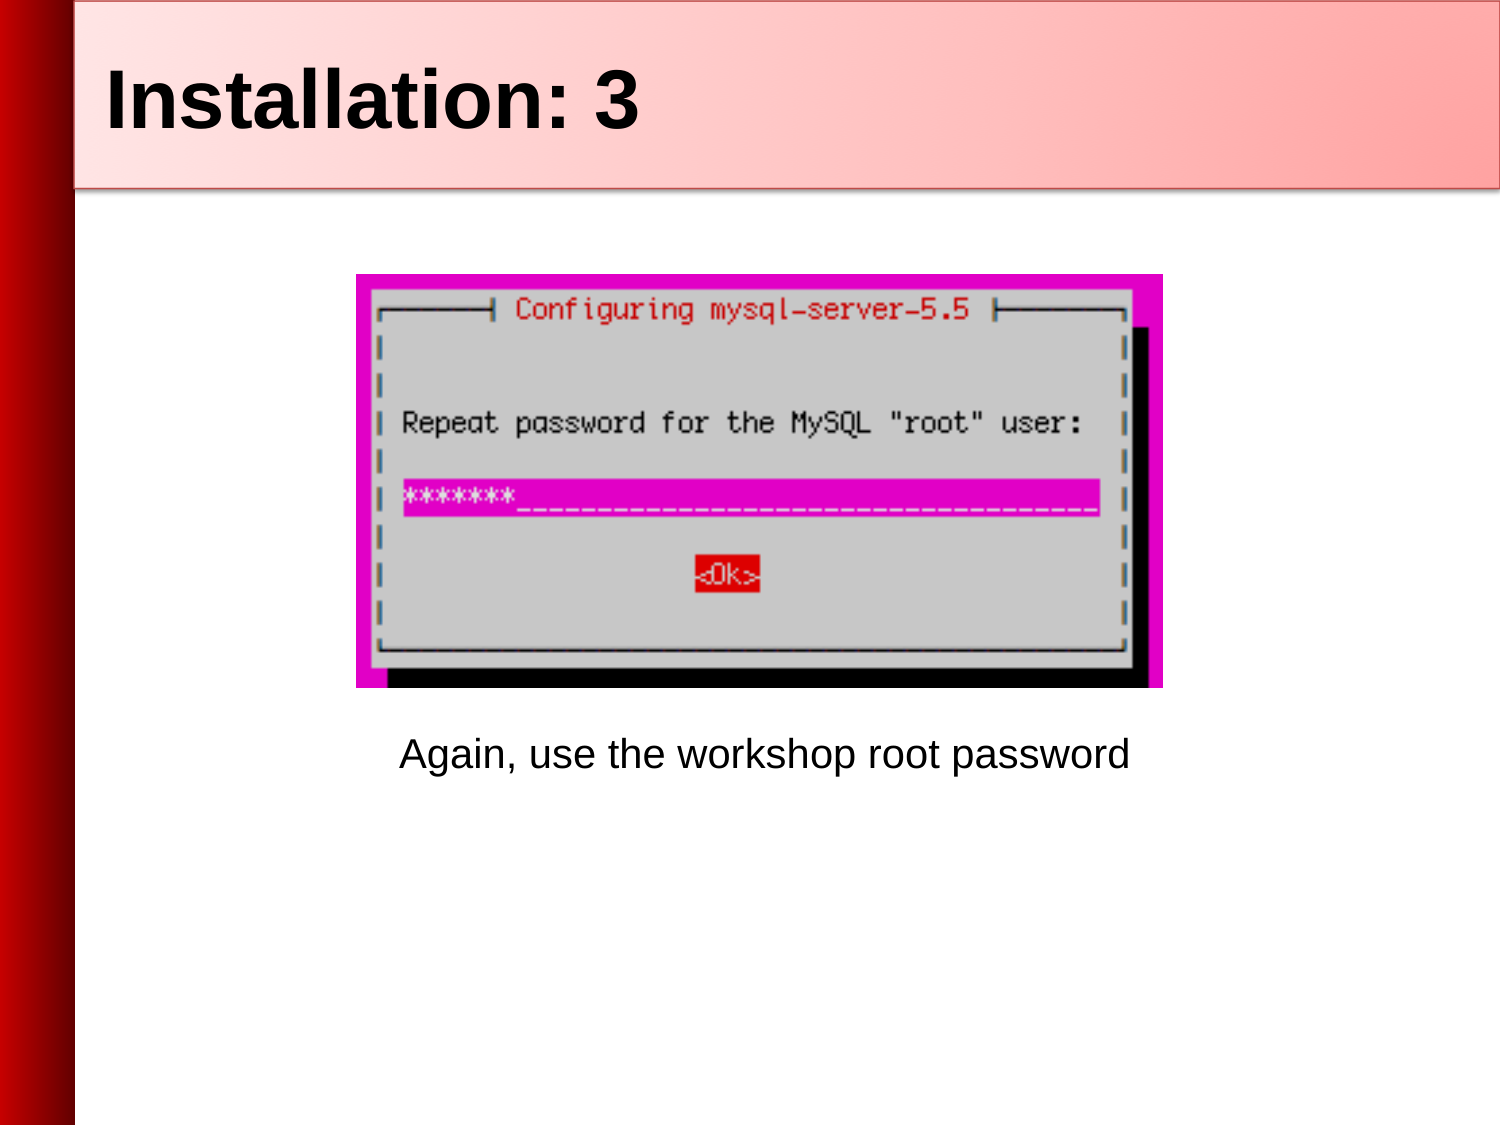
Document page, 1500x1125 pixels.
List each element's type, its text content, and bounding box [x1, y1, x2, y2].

picture [356, 274, 1163, 688]
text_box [65, 0, 1500, 201]
text_box Again, use the workshop root password [146, 719, 1384, 785]
